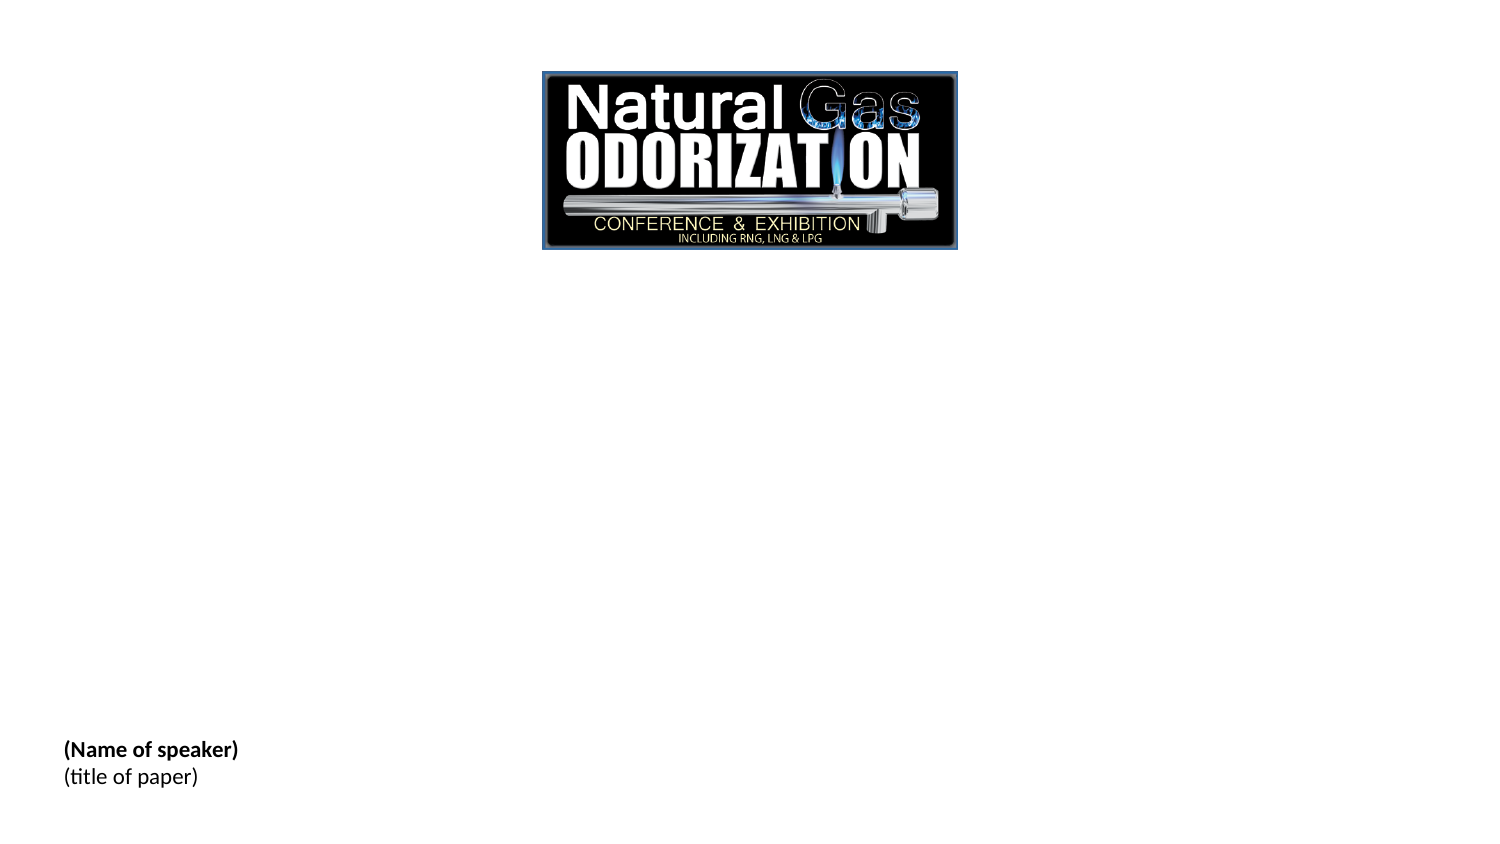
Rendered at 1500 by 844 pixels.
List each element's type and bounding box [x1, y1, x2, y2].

picture [542, 71, 958, 250]
